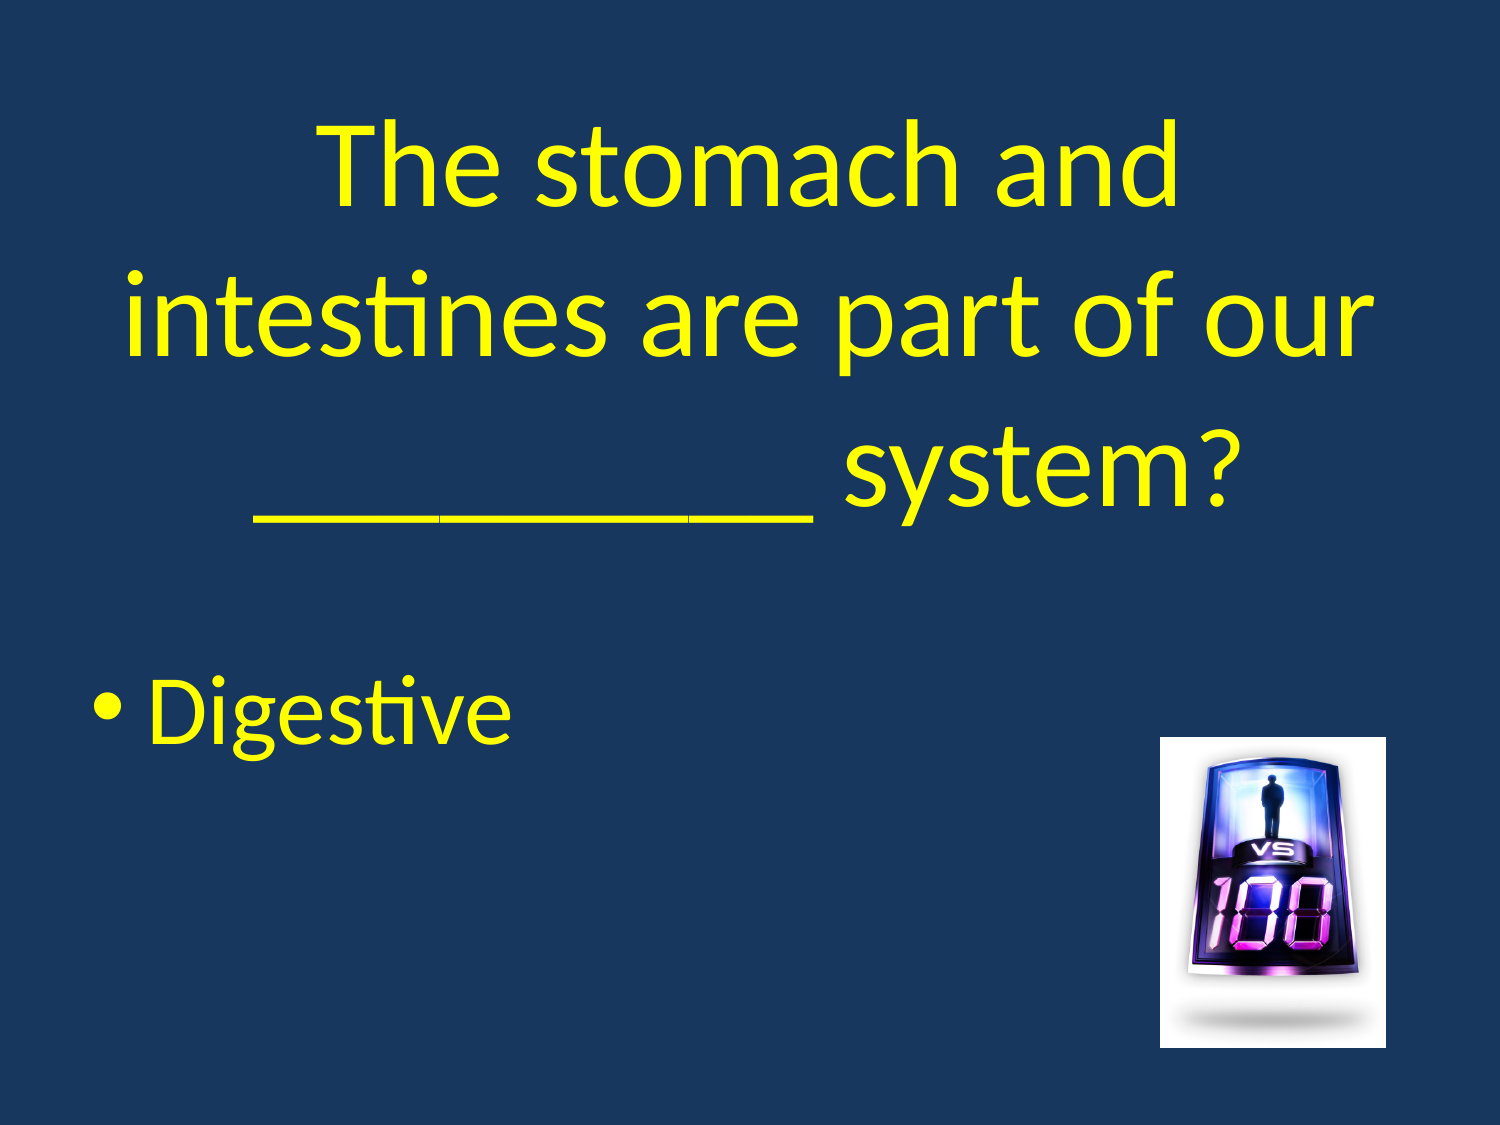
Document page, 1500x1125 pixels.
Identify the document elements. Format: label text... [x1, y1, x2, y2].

title The stomach and intestines are part of our _________ system? [75, 37, 1425, 575]
picture [1160, 737, 1386, 1049]
list Digestive [75, 637, 1425, 813]
